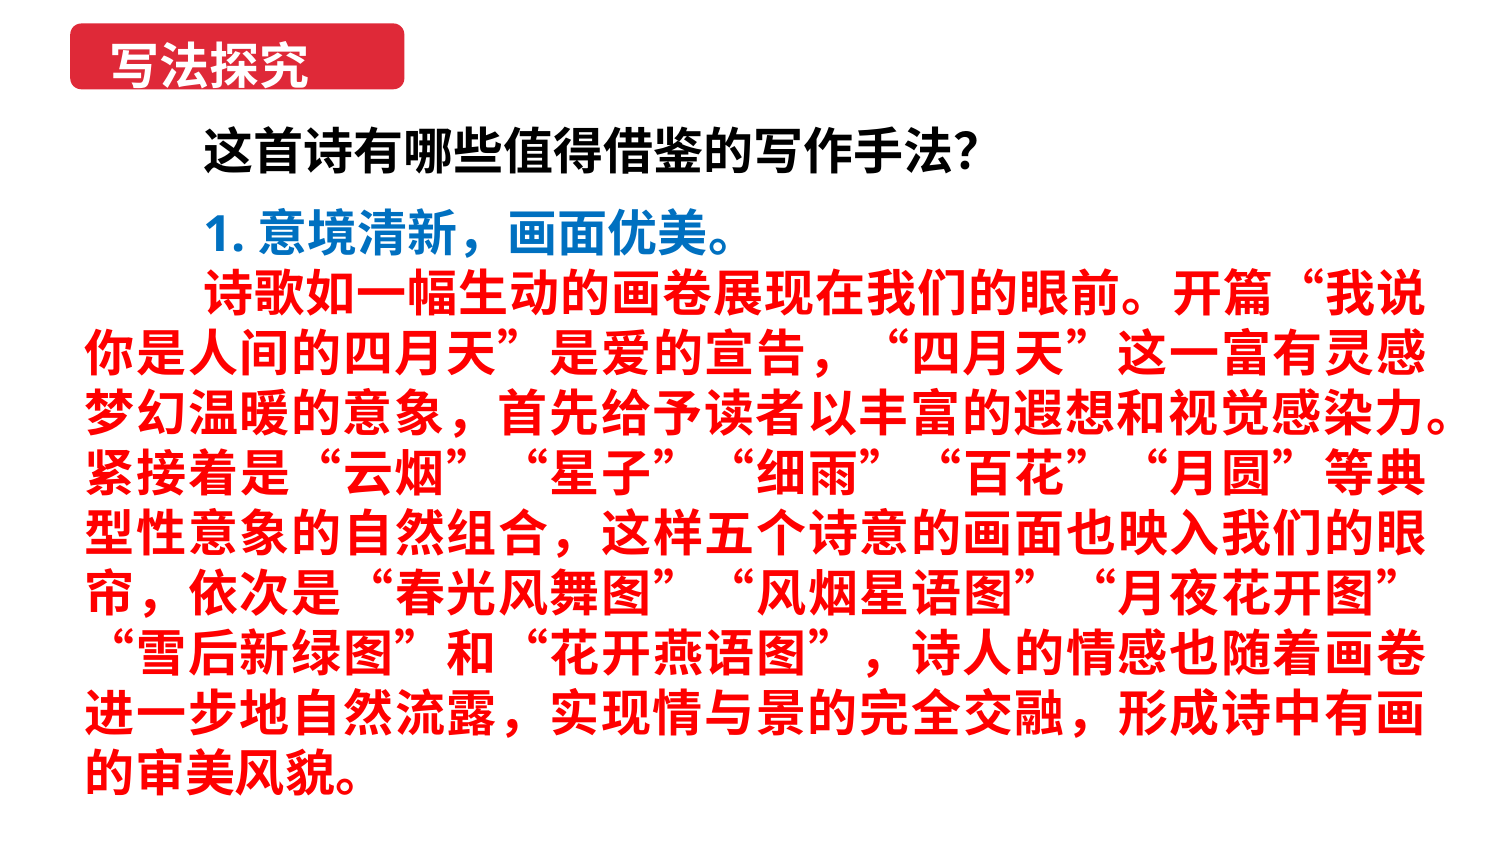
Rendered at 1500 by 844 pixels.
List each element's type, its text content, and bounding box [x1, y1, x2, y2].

text_box 这首诗有哪些值得借鉴的写作手法？ [70, 81, 1442, 163]
text_box 1.意境清新，画面优美。 诗歌如一幅生动的画卷展现在我们的眼前。开篇“我说你是人间的四月天”是爱的宣告，“四月天”这一富有灵感梦幻温暖的意象，首先给予读者以丰富的遐想和视觉感染力。紧接着是“云烟”“星子”“细雨”“百花”“月圆”等典型性意象的自然组合，这样五个诗意的画面也映入我们的眼帘，依次是“春光风舞图”“风烟星语图”“月夜花开图”“雪后新绿图”和“花开燕语图”，诗人的情感也随着画卷进一步地自然流露，实现情与景的完全交融，形成诗中有画的审美风貌。 [70, 163, 1442, 809]
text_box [70, 23, 405, 102]
